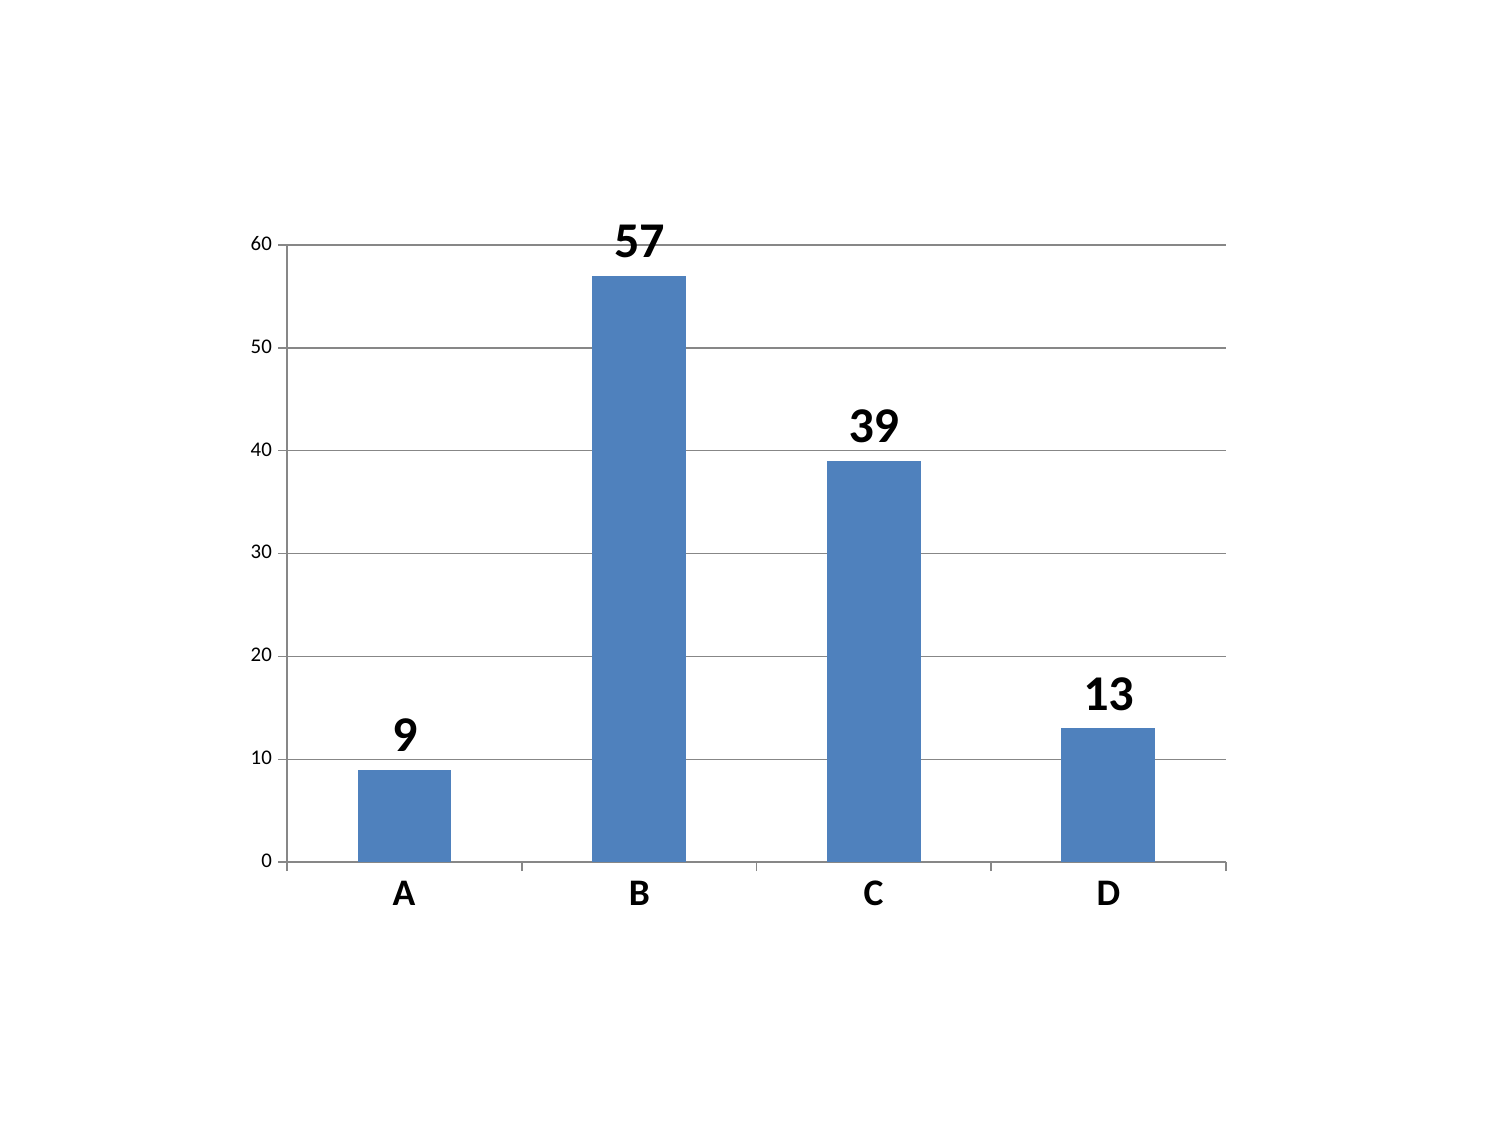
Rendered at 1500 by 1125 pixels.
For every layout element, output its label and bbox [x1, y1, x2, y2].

chart [229, 219, 1247, 929]
